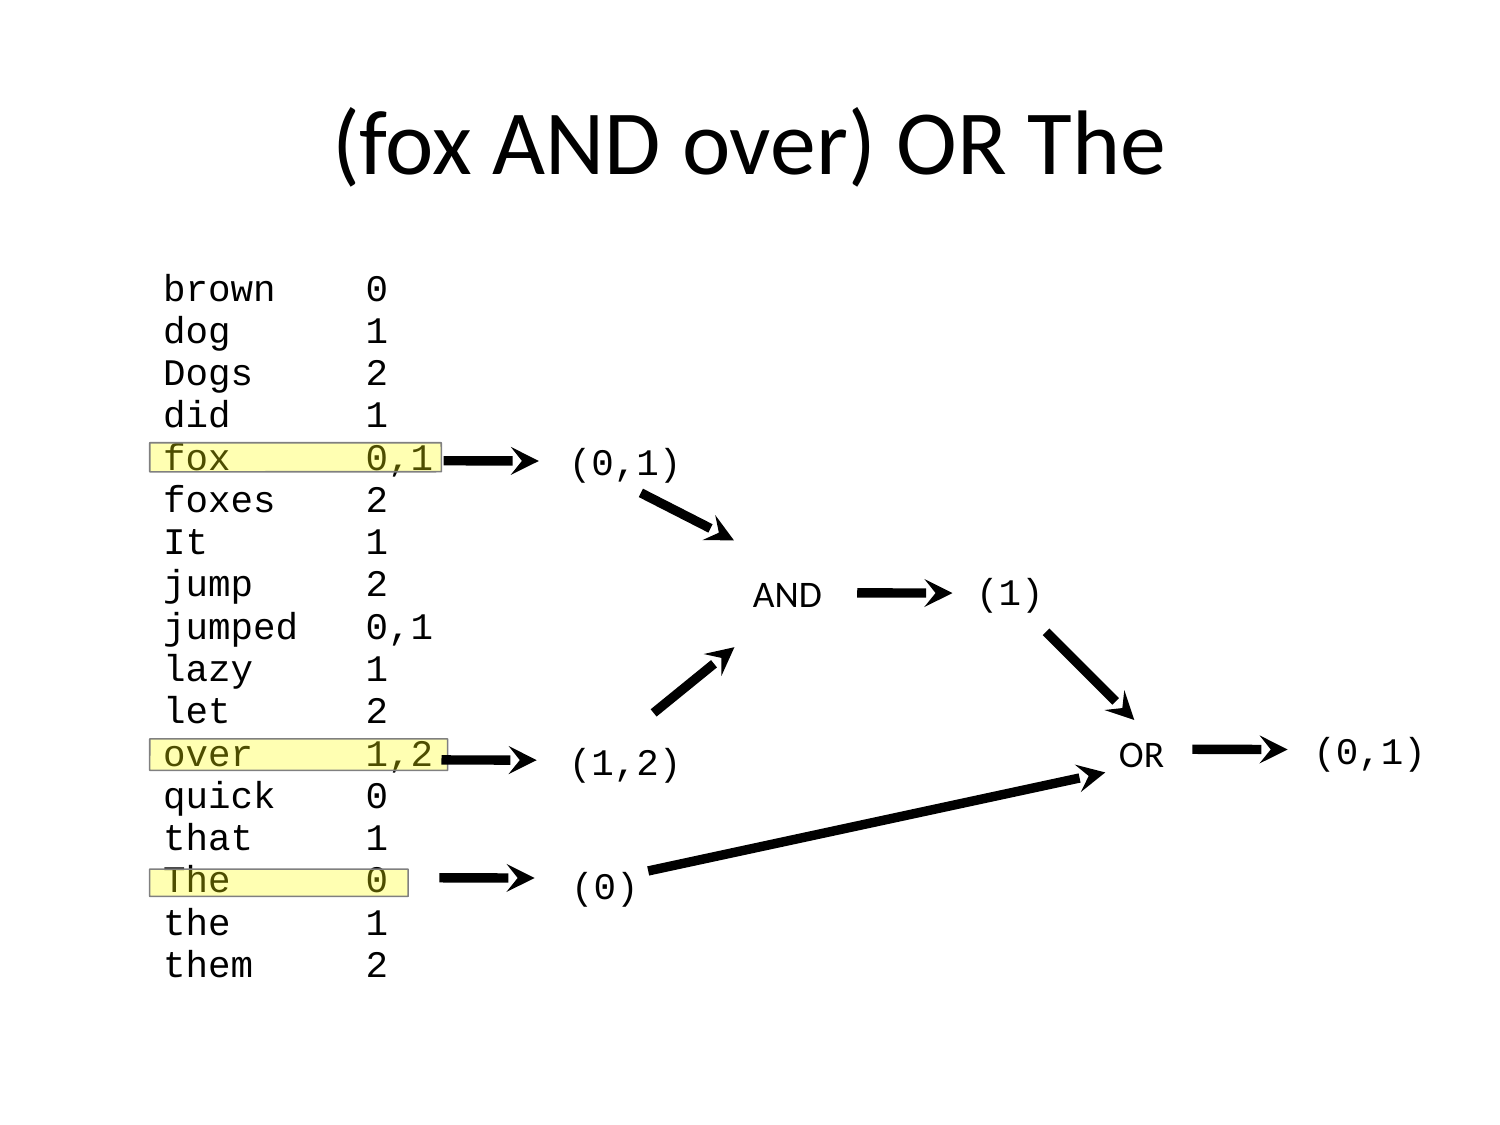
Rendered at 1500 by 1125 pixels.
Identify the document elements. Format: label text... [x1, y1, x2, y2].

text_box [524, 753, 537, 767]
text_box (0,1) [555, 433, 855, 486]
text_box [940, 586, 953, 600]
text_box (1) [962, 562, 1262, 615]
text_box [1275, 743, 1288, 756]
text_box [149, 869, 409, 897]
text_box [522, 871, 535, 885]
text_box [526, 454, 539, 468]
text_box [149, 738, 448, 771]
title (fox AND over) OR The [74, 44, 1425, 233]
text_box (0,1) [1299, 722, 1443, 774]
text_box [1091, 769, 1106, 782]
text_box [720, 529, 734, 541]
text_box [720, 647, 735, 660]
text_box (1,2) [555, 732, 855, 785]
text_box [149, 442, 442, 472]
text_box brown 0 dog 1 Dogs 2 did 1 fox 0,1 foxes 2 It 1 jump 2 jumped 0,1 lazy 1 let 2 over 1,2 quick 0 that 1 The 0 the 1 them 2 [149, 258, 449, 759]
text_box AND [739, 561, 838, 613]
text_box OR [1105, 720, 1184, 773]
text_box [1121, 706, 1135, 721]
text_box brown 0 dog 1 Dogs 2 did 1 fox 0,1 foxes 2 It 1 jump 2 jumped 0,1 lazy 1 let 2 over 1,2 quick 0 that 1 The 0 the 1 them 2 [149, 761, 449, 928]
text_box (0) [557, 856, 858, 909]
